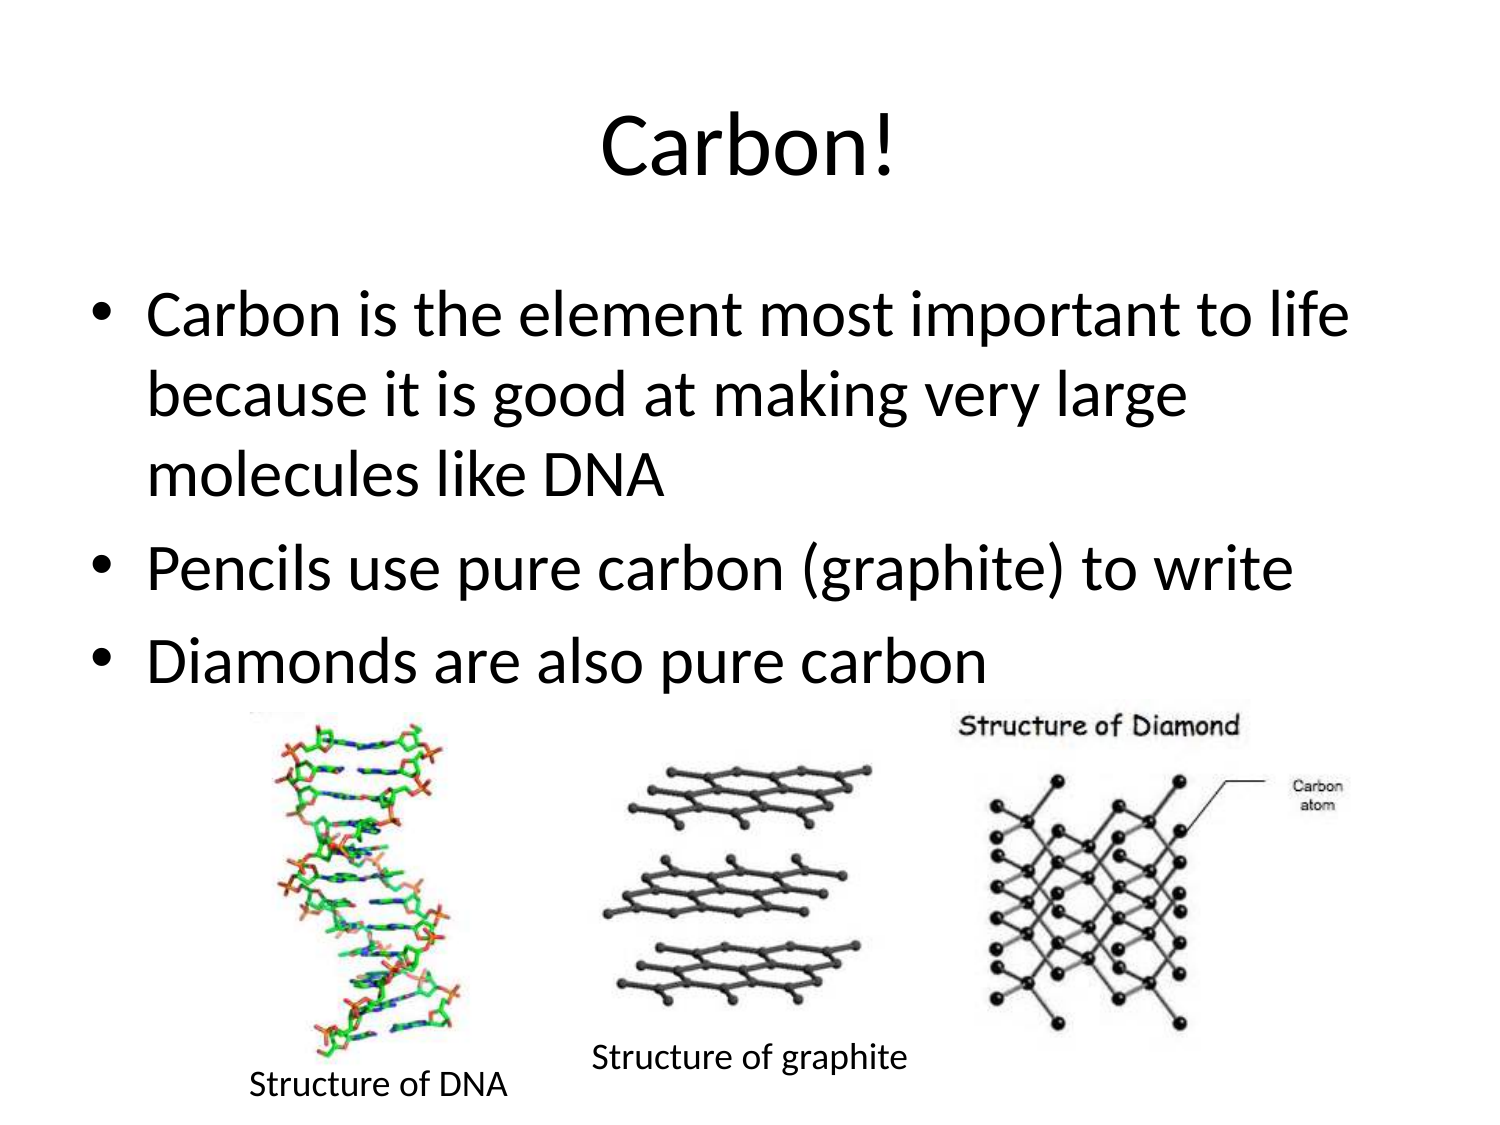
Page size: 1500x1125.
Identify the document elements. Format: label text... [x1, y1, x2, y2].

text_box Structure of DNA [234, 1051, 524, 1112]
picture [587, 749, 888, 1022]
list Carbon is the element most important to life because it is good at making very large molecules like DNA Pencils use pure carbon (graphite) to write Diamonds are also pure carbon [75, 262, 1425, 1005]
picture [949, 699, 1357, 1052]
text_box Structure of graphite [576, 1024, 924, 1085]
picture [249, 712, 503, 1076]
title Carbon! [75, 45, 1425, 233]
